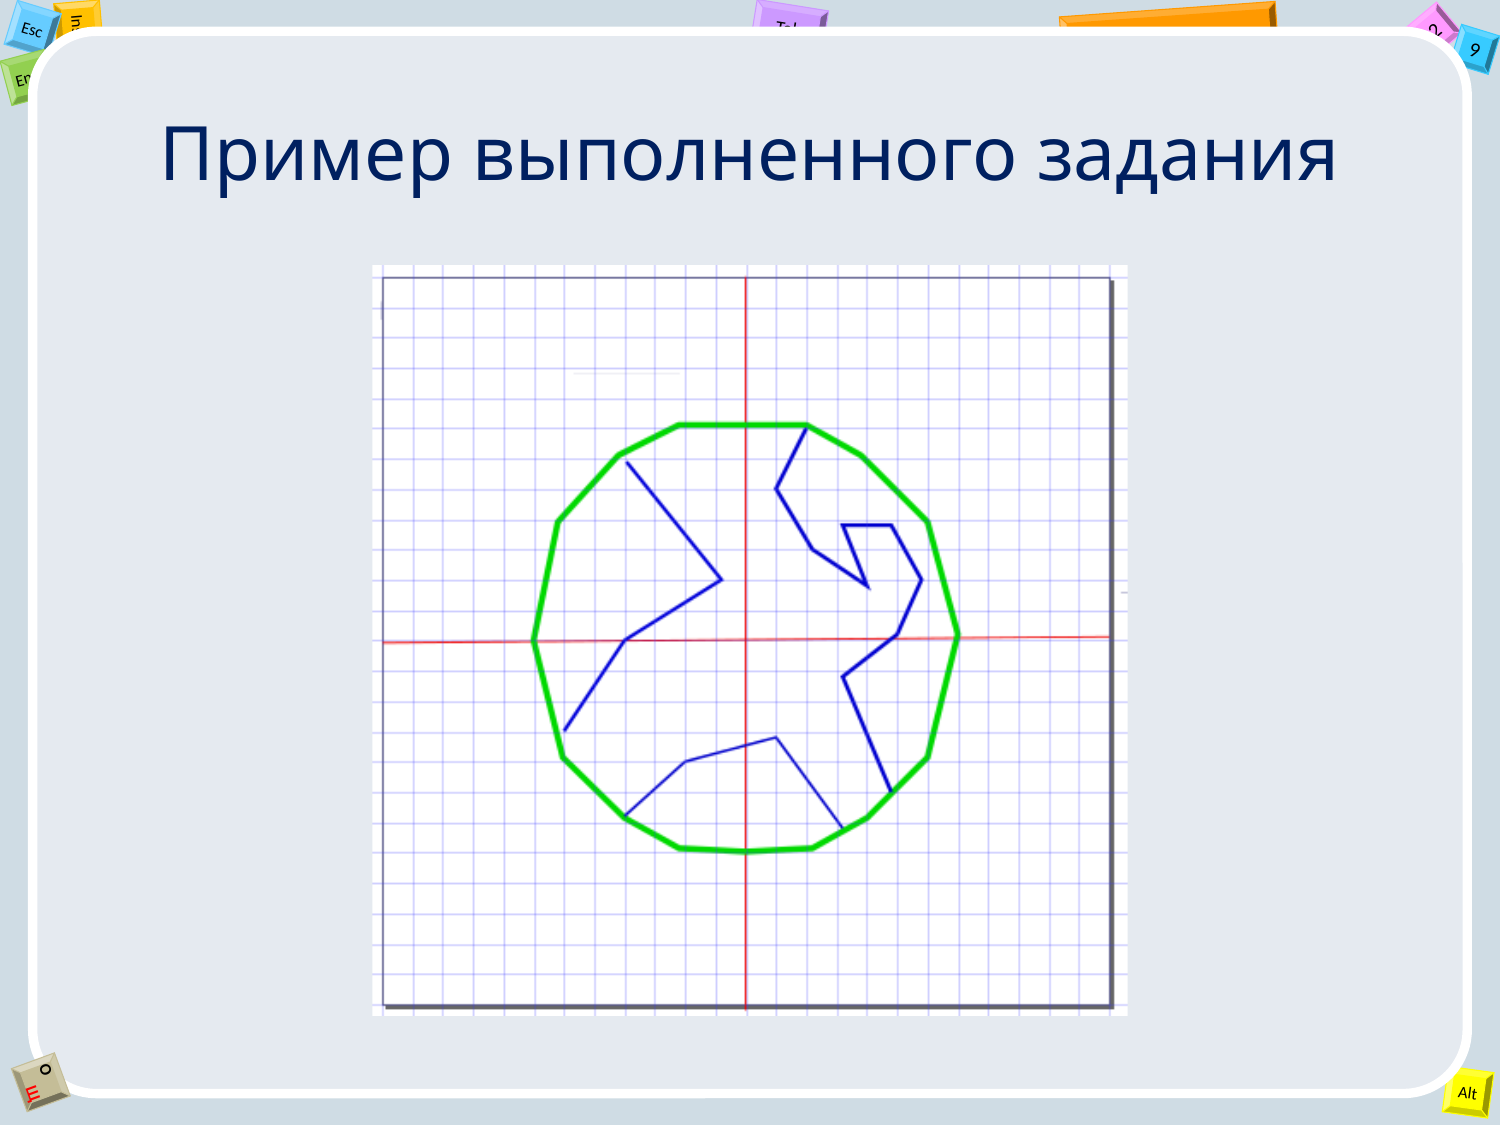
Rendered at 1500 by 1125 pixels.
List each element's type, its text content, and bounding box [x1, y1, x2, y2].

picture [372, 265, 1128, 1016]
title Пример выполненного задания [103, 47, 1397, 265]
